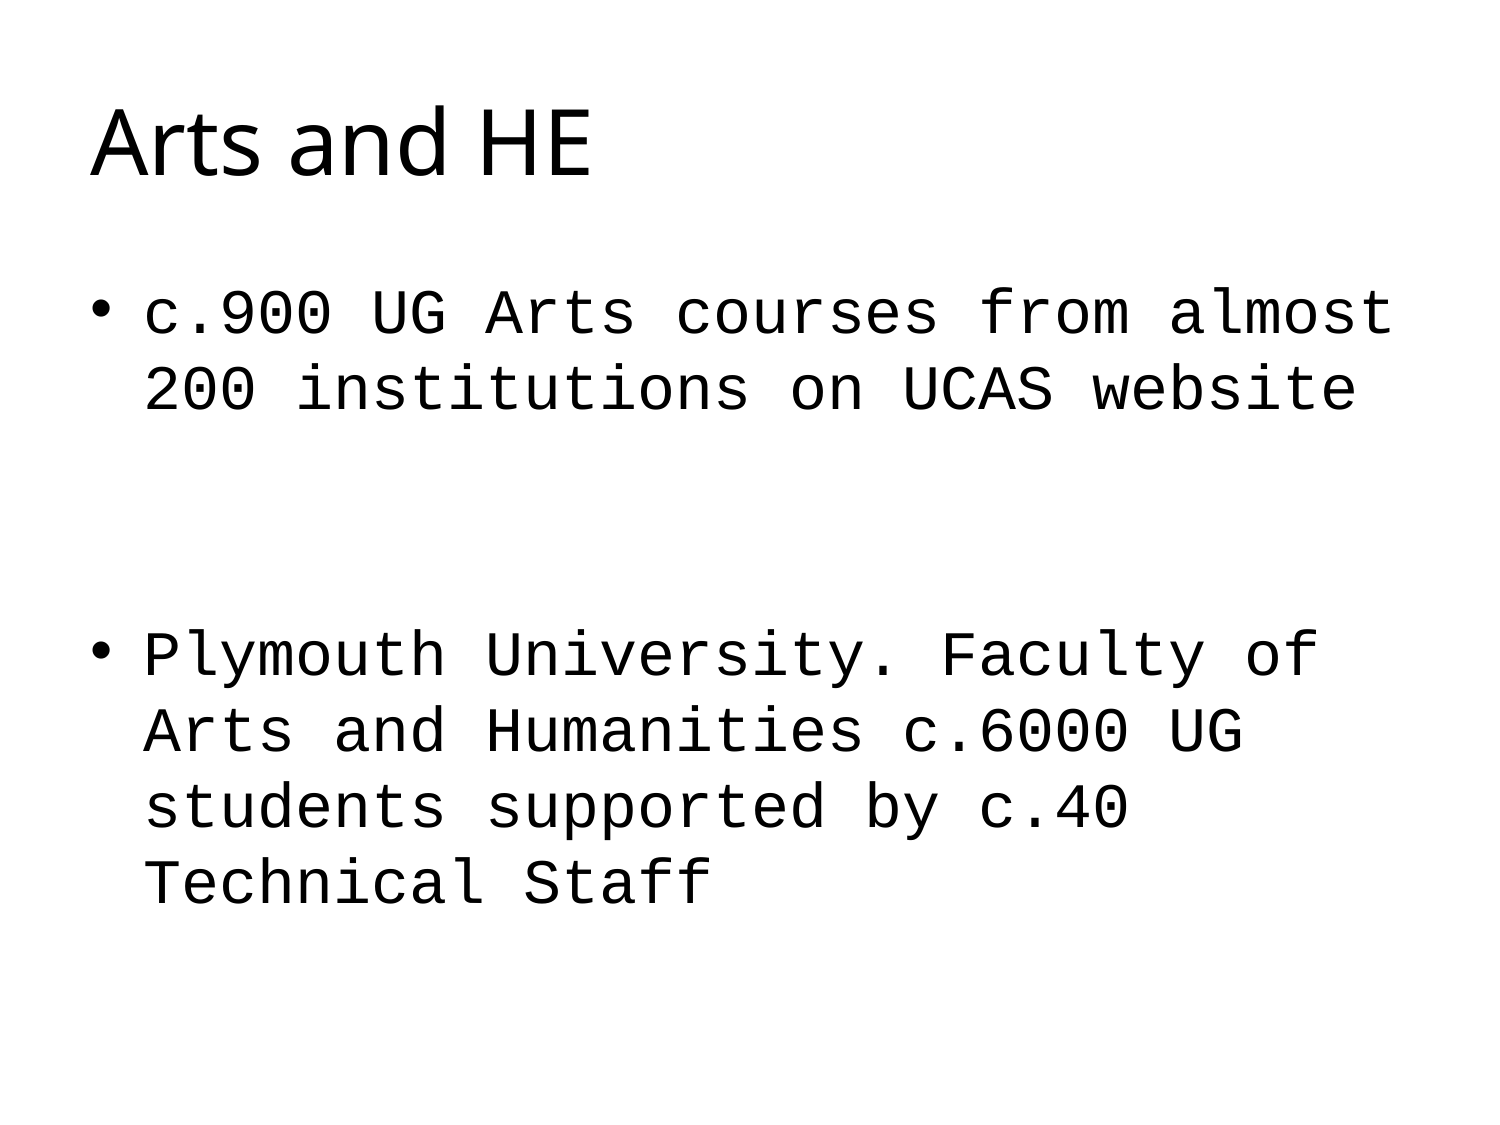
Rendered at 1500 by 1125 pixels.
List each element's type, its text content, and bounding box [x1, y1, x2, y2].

title Arts and HE [75, 45, 1425, 233]
list c.900 UG Arts courses from almost 200 institutions on UCAS website Plymouth University. Faculty of Arts and Humanities c.6000 UG students supported by c.40 Technical Staff [75, 262, 1425, 1005]
